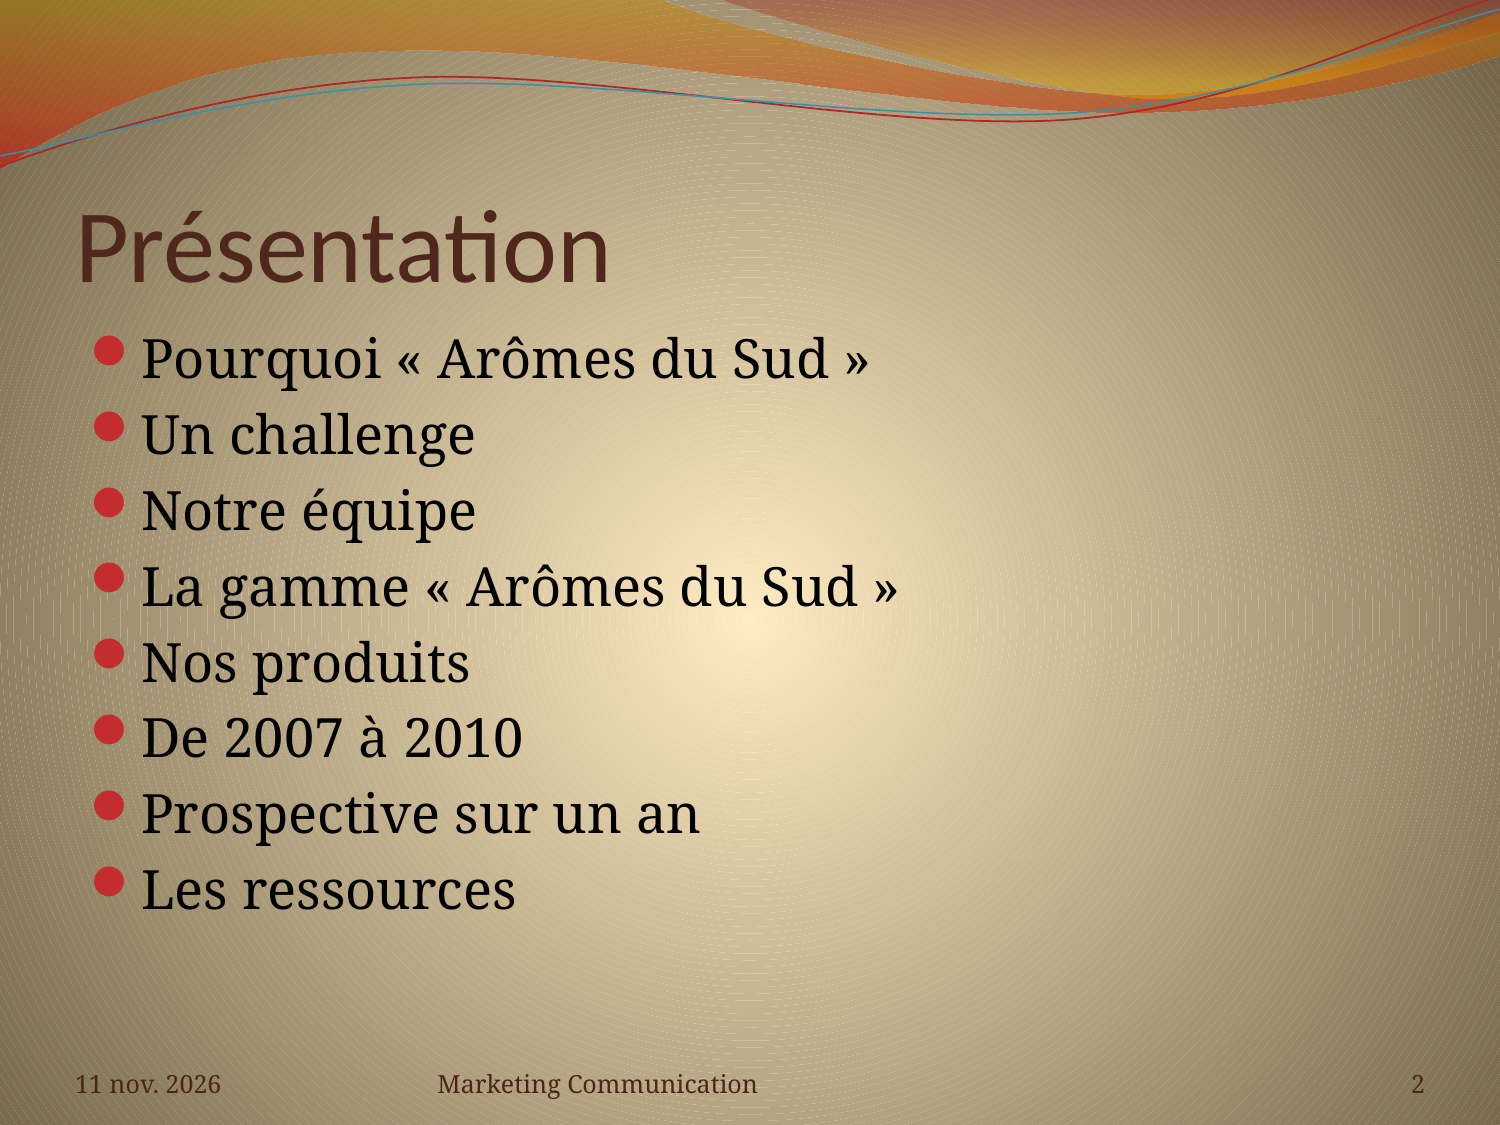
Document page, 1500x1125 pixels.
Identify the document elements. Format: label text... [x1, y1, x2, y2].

slide_number 2 [1299, 1042, 1425, 1103]
slide_number août-10 [75, 1042, 425, 1103]
footer Marketing Communication [437, 1042, 988, 1103]
title Présentation [75, 115, 1425, 303]
list Pourquoi « Arômes du Sud » Un challenge Notre équipe La gamme « Arômes du Sud » Nos produits De 2007 à 2010 Prospective sur un an Les ressources [75, 317, 1425, 1038]
